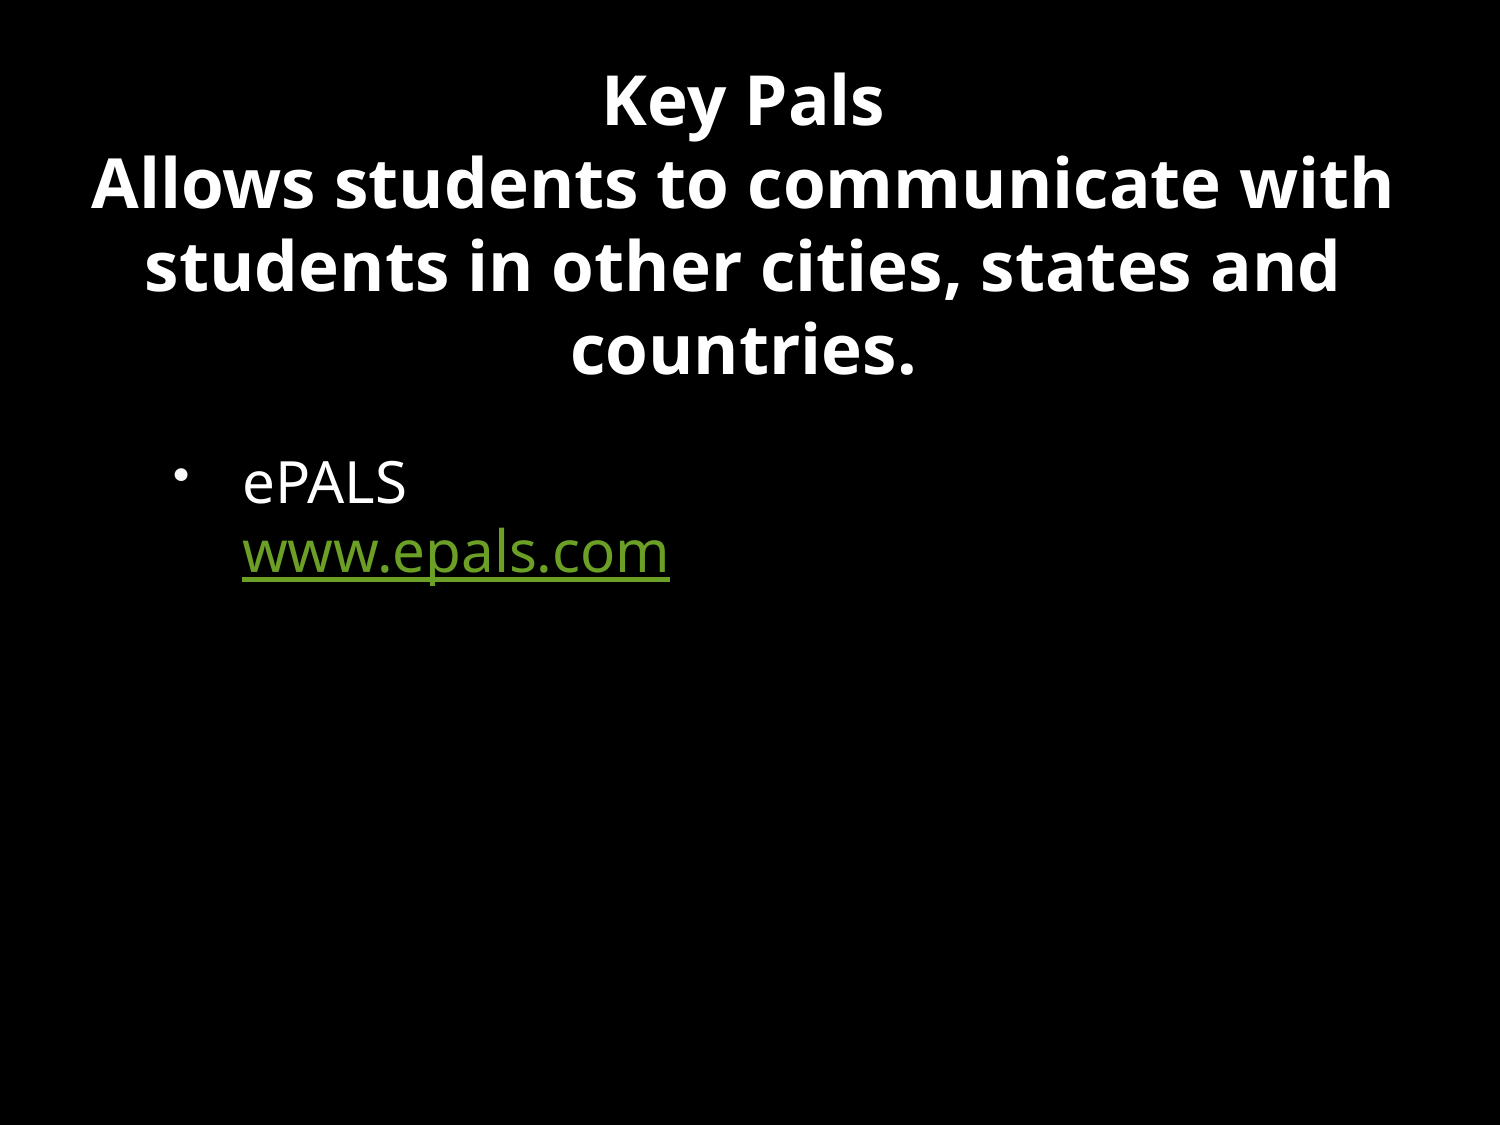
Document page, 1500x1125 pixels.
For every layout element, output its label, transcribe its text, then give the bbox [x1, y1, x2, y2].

list ePALS www.epals.com [137, 437, 1425, 1035]
title Key Pals Allows students to communicate with students in other cities, states and countries. [62, 45, 1425, 400]
